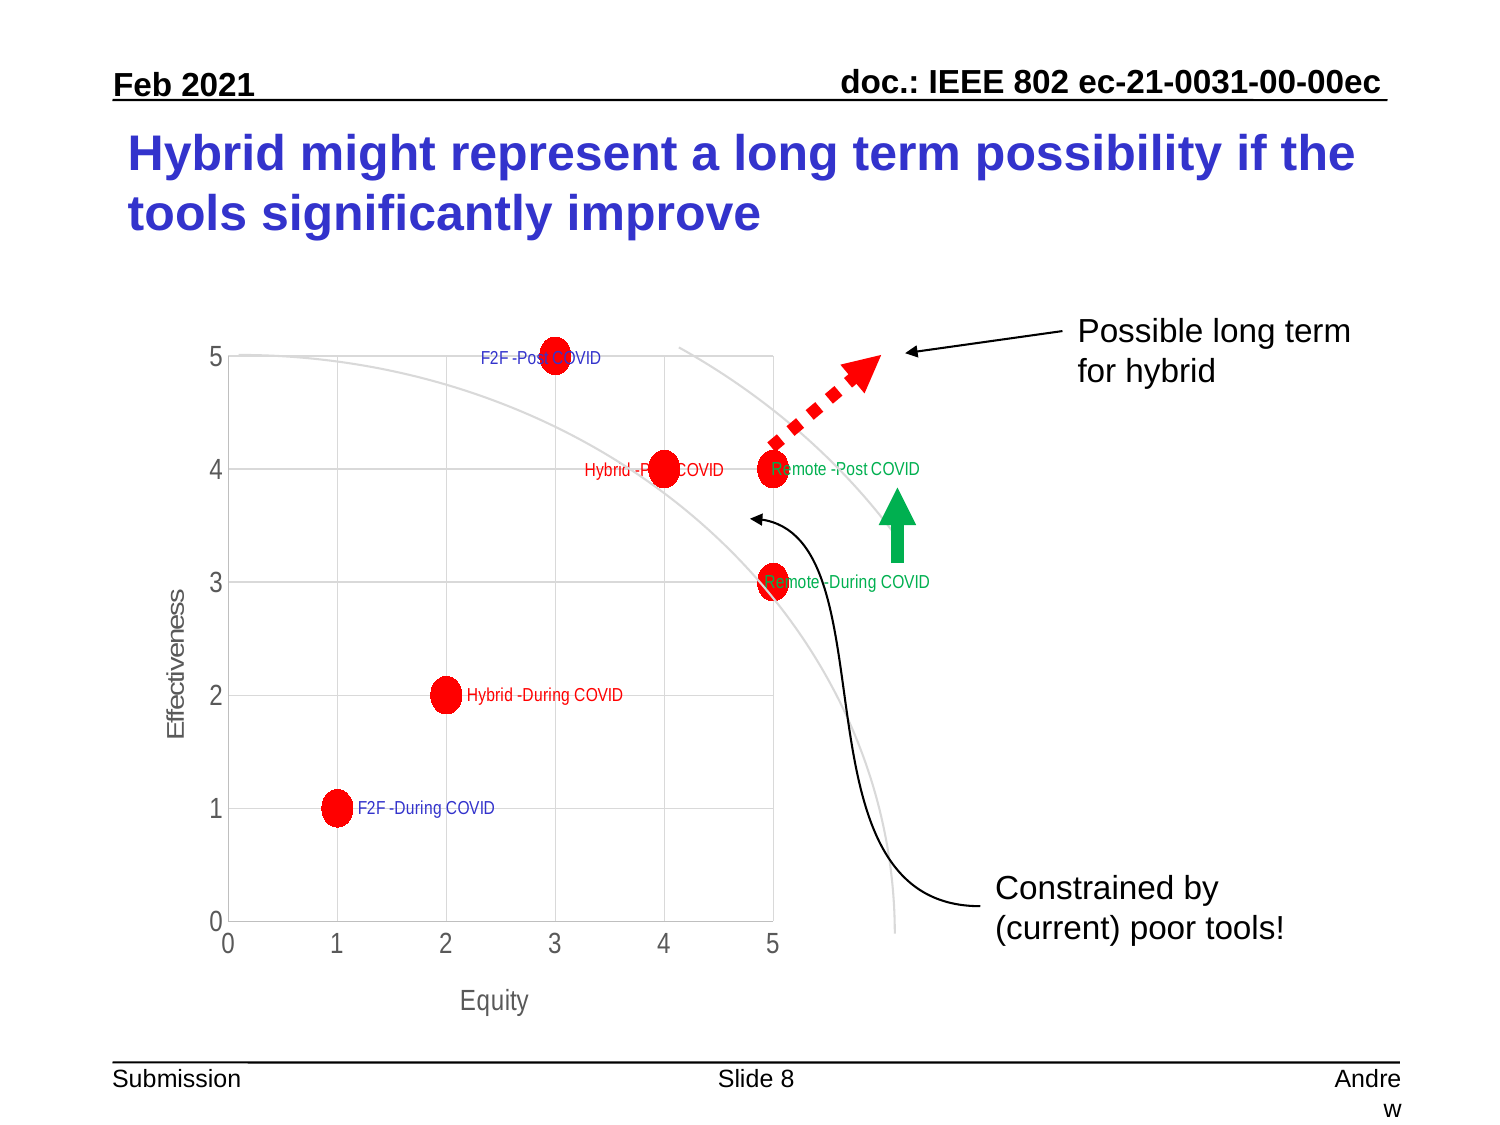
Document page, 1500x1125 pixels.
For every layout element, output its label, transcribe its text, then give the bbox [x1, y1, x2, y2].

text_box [904, 330, 1063, 354]
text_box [749, 518, 981, 907]
title Hybrid might represent a long term possibility if the tools significantly improve [112, 112, 1388, 288]
footer Andrew Myles, Cisco [1320, 1061, 1402, 1093]
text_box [0, 249, 1013, 1125]
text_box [771, 354, 882, 448]
text_box Possible long term for hybrid [1062, 318, 1388, 381]
text_box Constrained by (current) poor tools! [1016, 874, 1306, 938]
